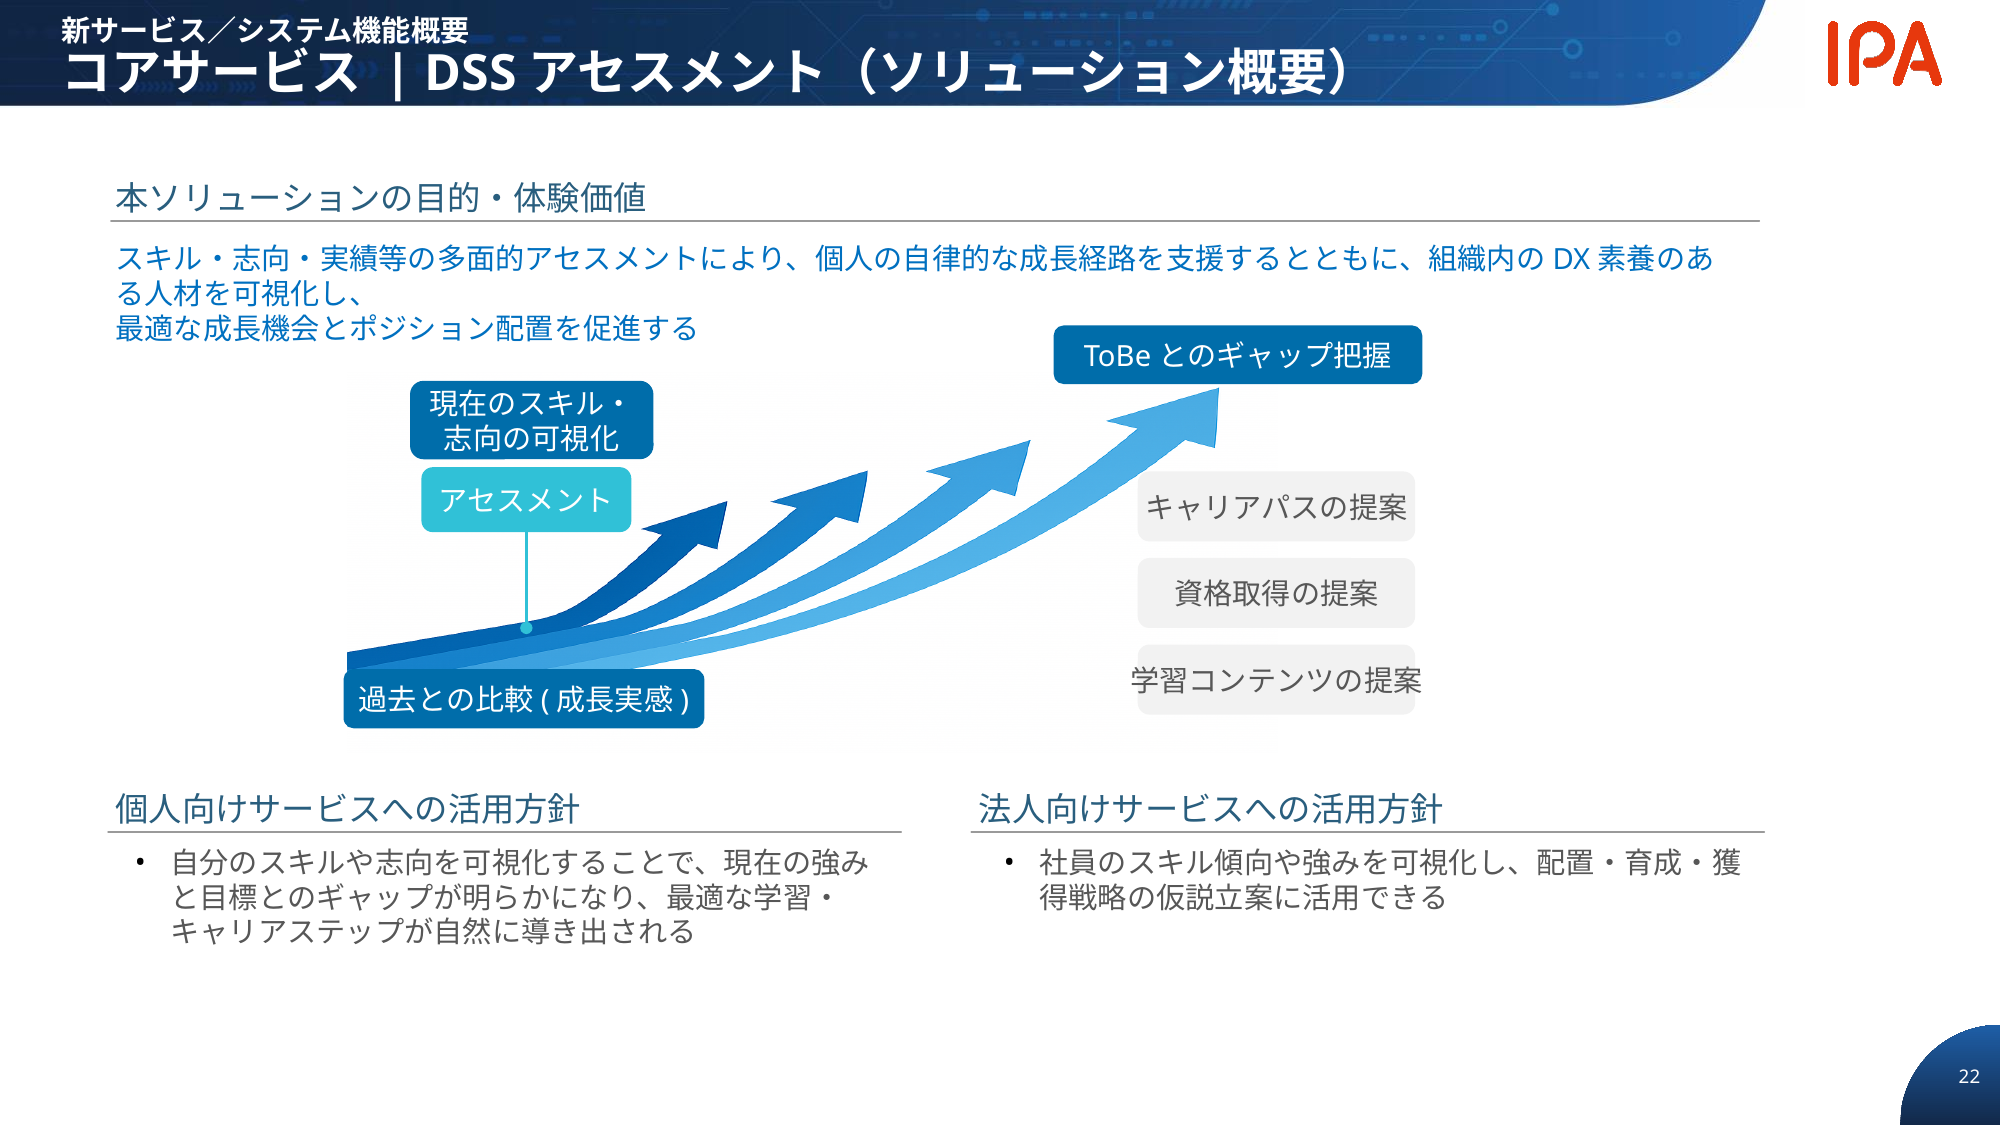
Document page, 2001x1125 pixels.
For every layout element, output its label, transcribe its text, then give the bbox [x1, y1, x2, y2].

text_box ToBeとのギャップ把握 [1053, 325, 1423, 385]
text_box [421, 467, 631, 629]
text_box 学習コンテンツの提案 [1278, 643, 1417, 716]
text_box 本ソリューションの目的・体験価値 [100, 174, 1765, 219]
picture [0, 0, 1805, 108]
text_box 新サービス／システム機能概要 コアサービス | DSSアセスメント（ソリューション概要） [61, 16, 1794, 92]
picture [1828, 21, 1942, 86]
picture [346, 372, 1278, 753]
text_box キャリアパスの提案 [1278, 470, 1417, 543]
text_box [100, 786, 1765, 997]
text_box 資格取得の提案 [1278, 557, 1417, 629]
text_box スキル・志向・実績等の多面的アセスメントにより、個人の自律的な成長経路を支援するとともに、組織内のDX素養のある人材を可視化し、 最適な成長機会とポジション配置を促進する [100, 232, 1750, 353]
